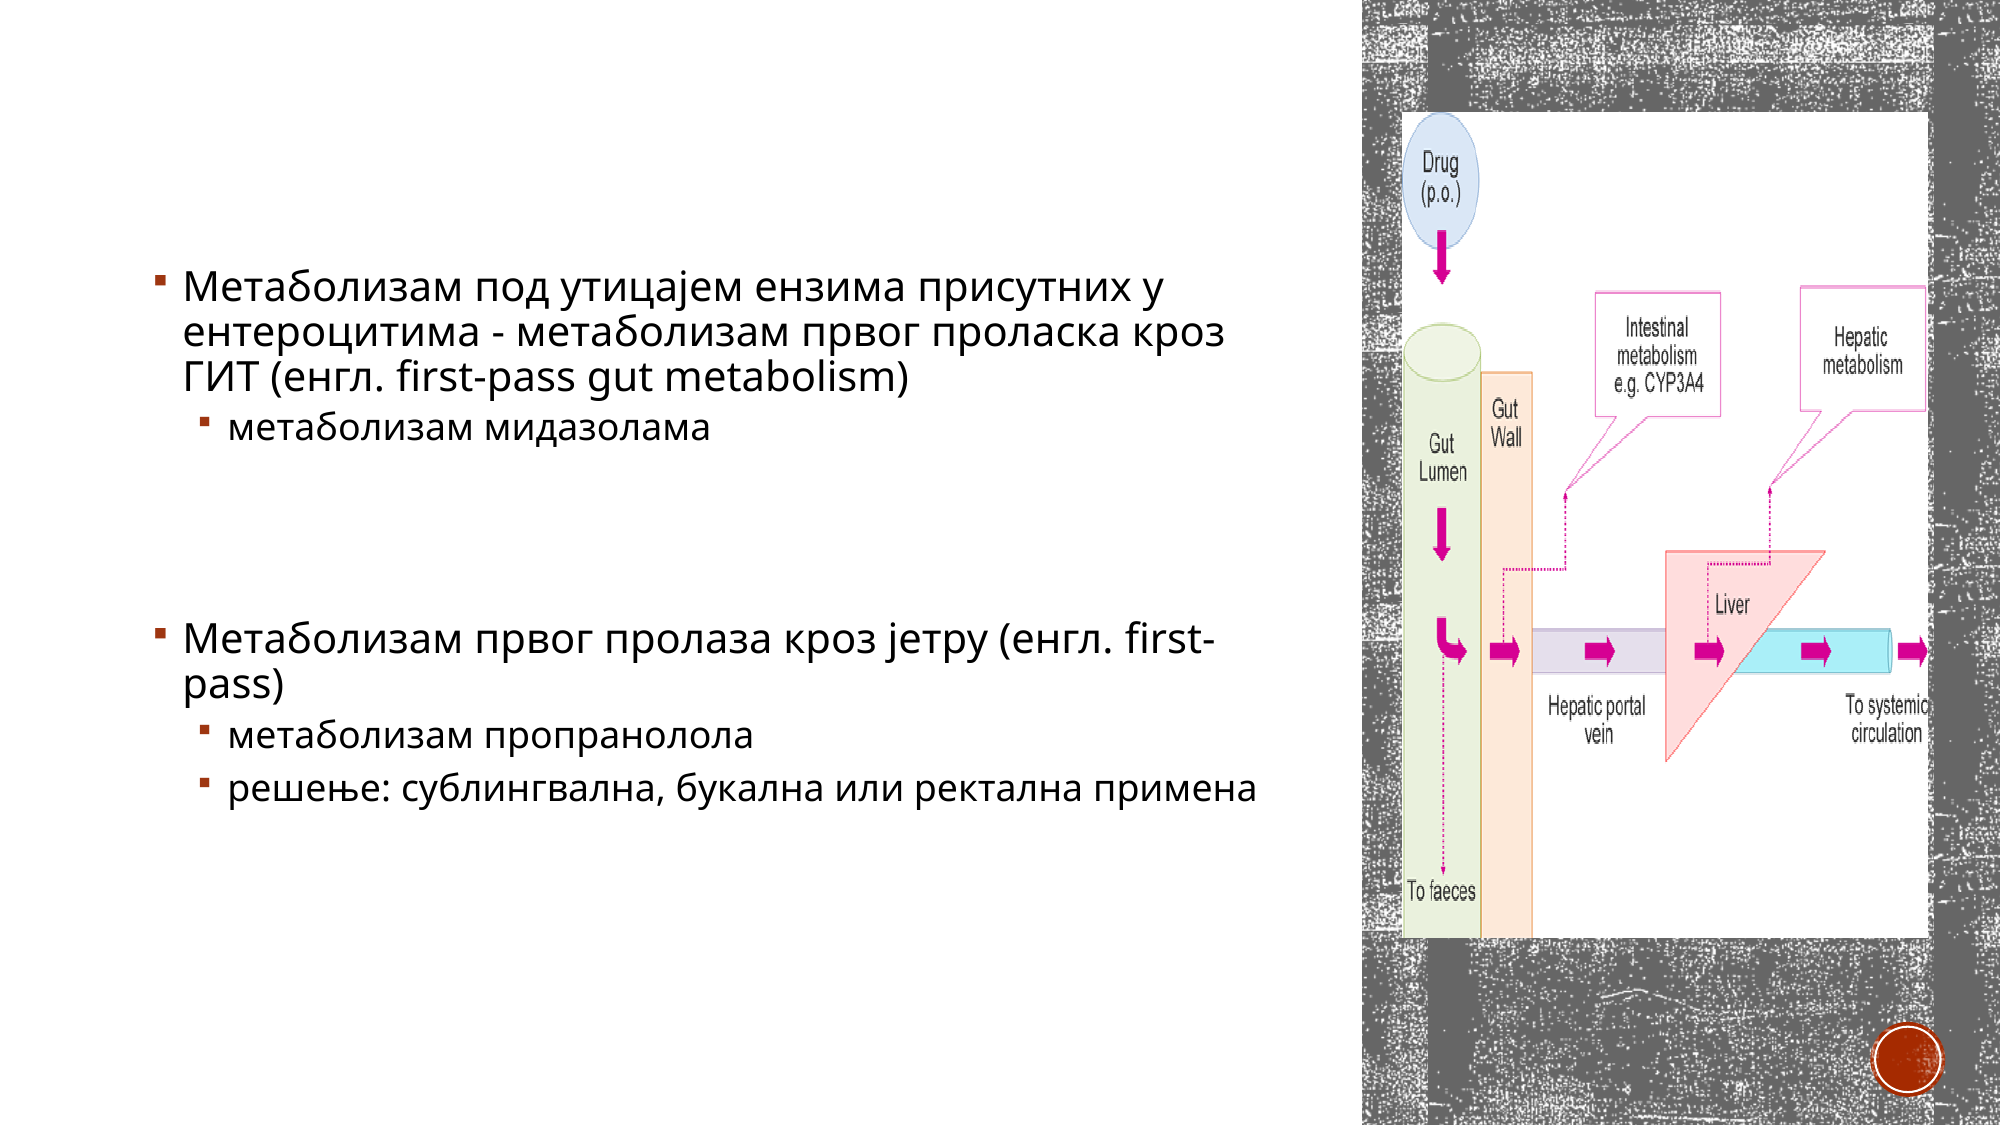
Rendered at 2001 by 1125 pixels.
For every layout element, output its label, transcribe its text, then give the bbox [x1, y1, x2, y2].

picture [1402, 112, 1928, 938]
list Метаболизам под утицајем ензима присутних у ентероцитима - метаболизам првог проласка кроз ГИТ (енгл. ﬁrst-pass gut metabolism) метаболизам мидазолама Метаболизам првог пролаза кроз јетру (енгл. ﬁrst-pass) метаболизам пропранолола решење: сублингвална, букална или ректална примена [137, 112, 1290, 936]
